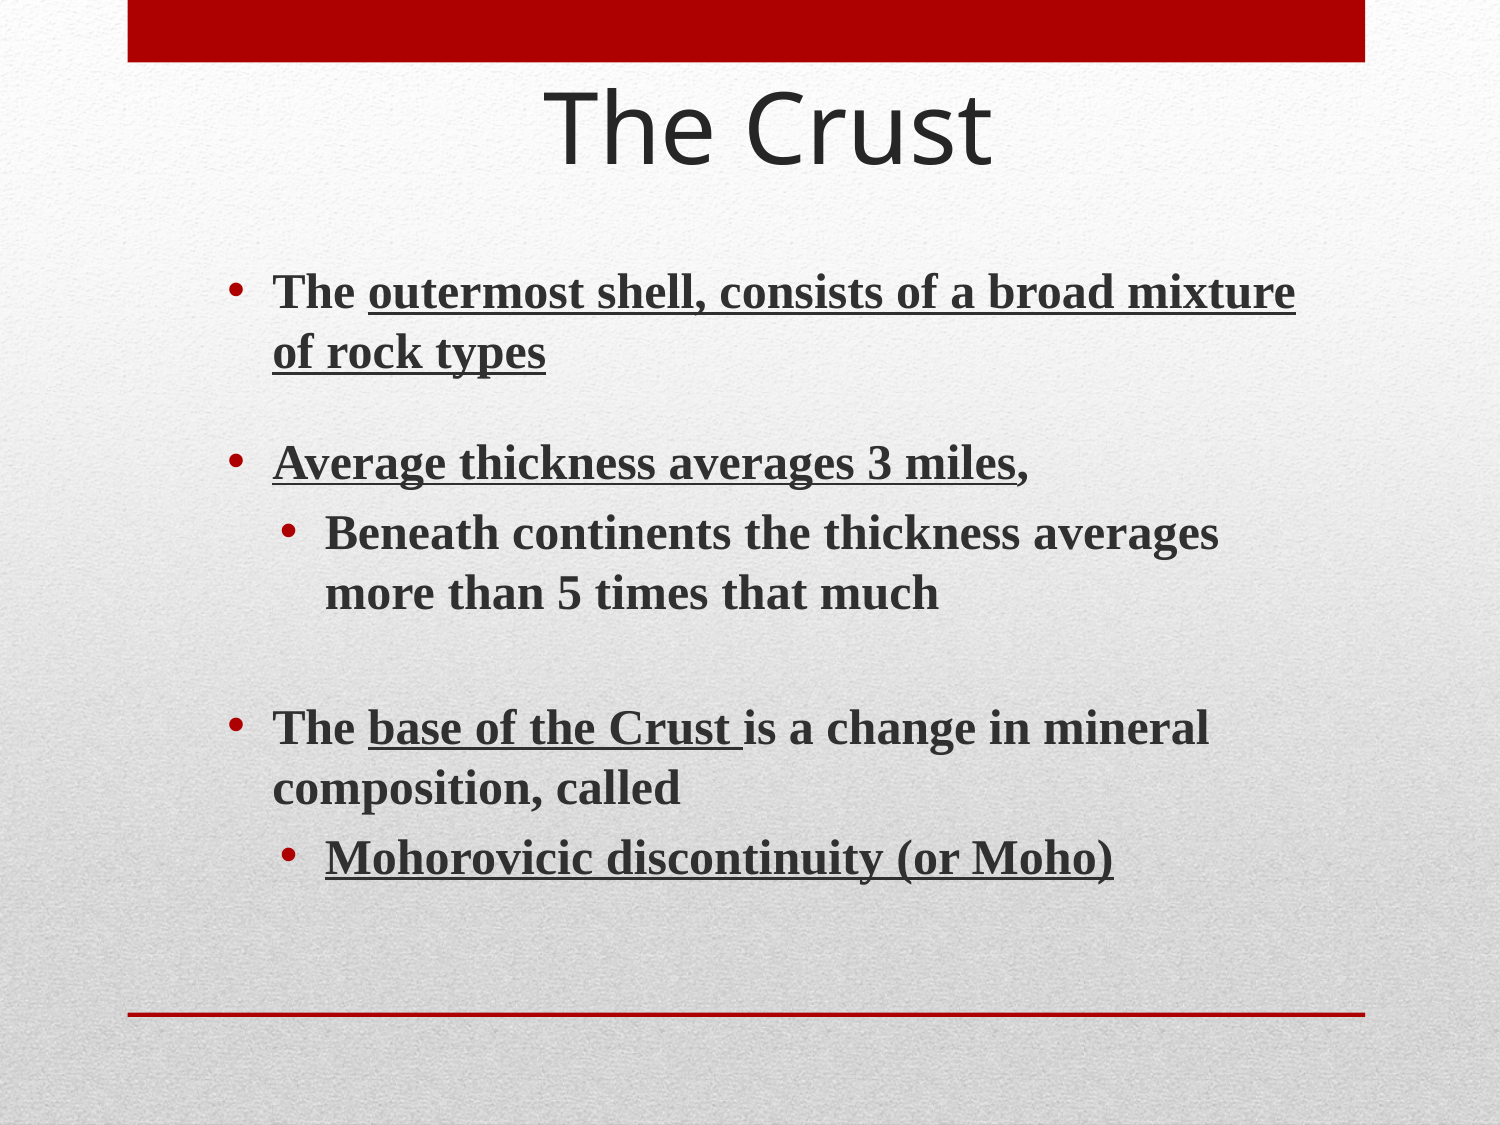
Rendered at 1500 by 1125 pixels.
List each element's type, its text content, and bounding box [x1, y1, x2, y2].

title The Crust [200, 4, 1338, 193]
list The outermost shell, consists of a broad mixture of rock types Average thickness averages 3 miles, Beneath continents the thickness averages more than 5 times that much The base of the Crust is a change in mineral composition, called Mohorovicic discontinuity (or Moho) [212, 200, 1338, 944]
